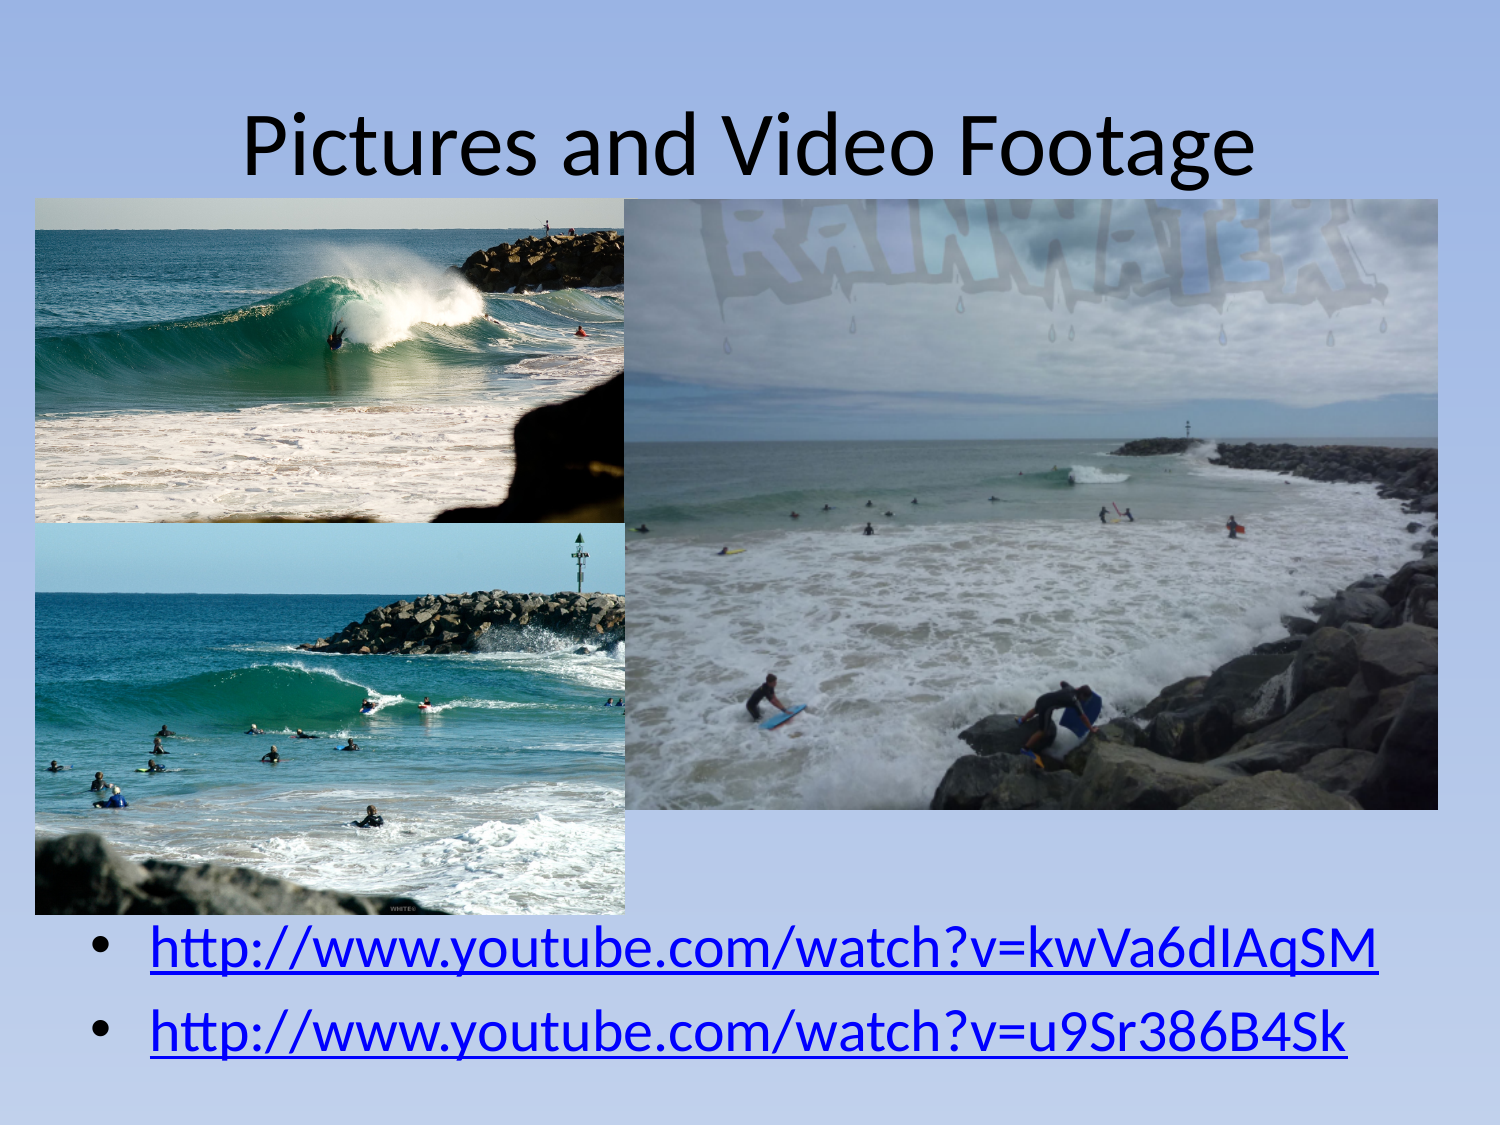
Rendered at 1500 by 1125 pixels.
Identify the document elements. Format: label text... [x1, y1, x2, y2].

list http://www.youtube.com/watch?v=kwVa6dIAqSM http://www.youtube.com/watch?v=u9Sr386B4Sk [75, 900, 1425, 1093]
picture [34, 661, 43, 670]
title Pictures and Video Footage [75, 45, 1425, 198]
picture [34, 198, 1438, 915]
